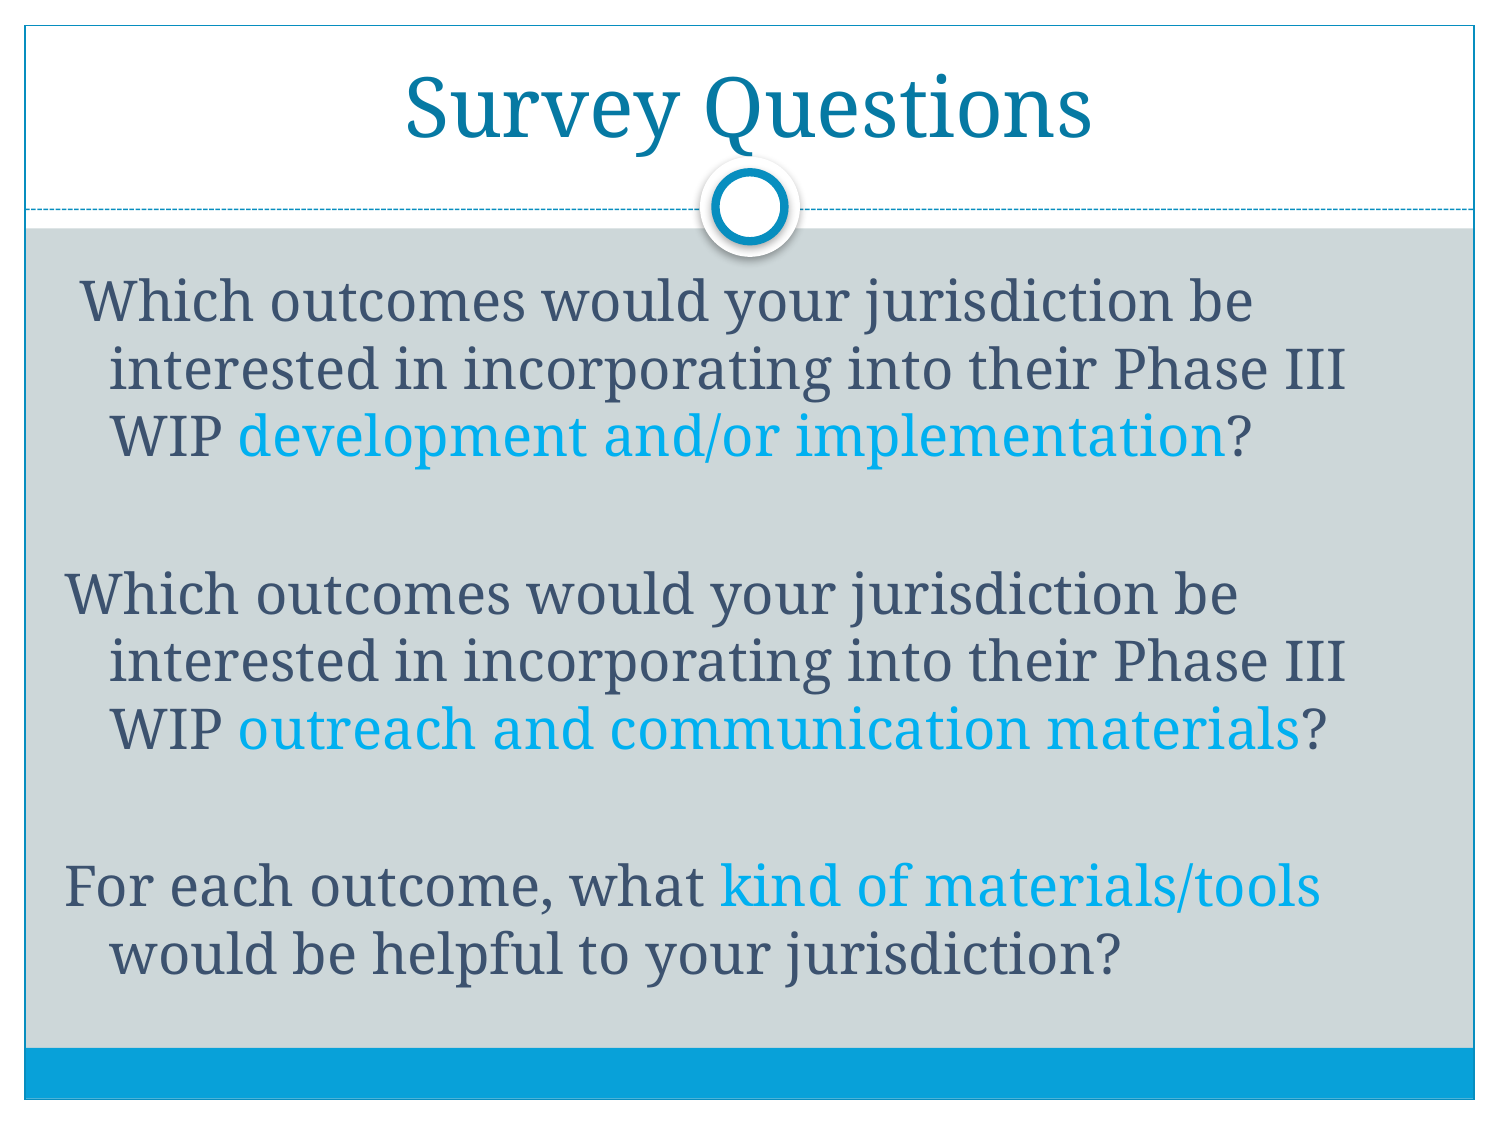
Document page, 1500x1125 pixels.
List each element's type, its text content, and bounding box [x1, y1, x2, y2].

list Which outcomes would your jurisdiction be interested in incorporating into their Phase III WIP development and/or implementation? Which outcomes would your jurisdiction be interested in incorporating into their Phase III WIP outreach and communication materials? For each outcome, what kind of materials/tools would be helpful to your jurisdiction? [49, 250, 1445, 1038]
title Survey Questions [49, 37, 1450, 162]
text_box [174, 687, 1277, 867]
